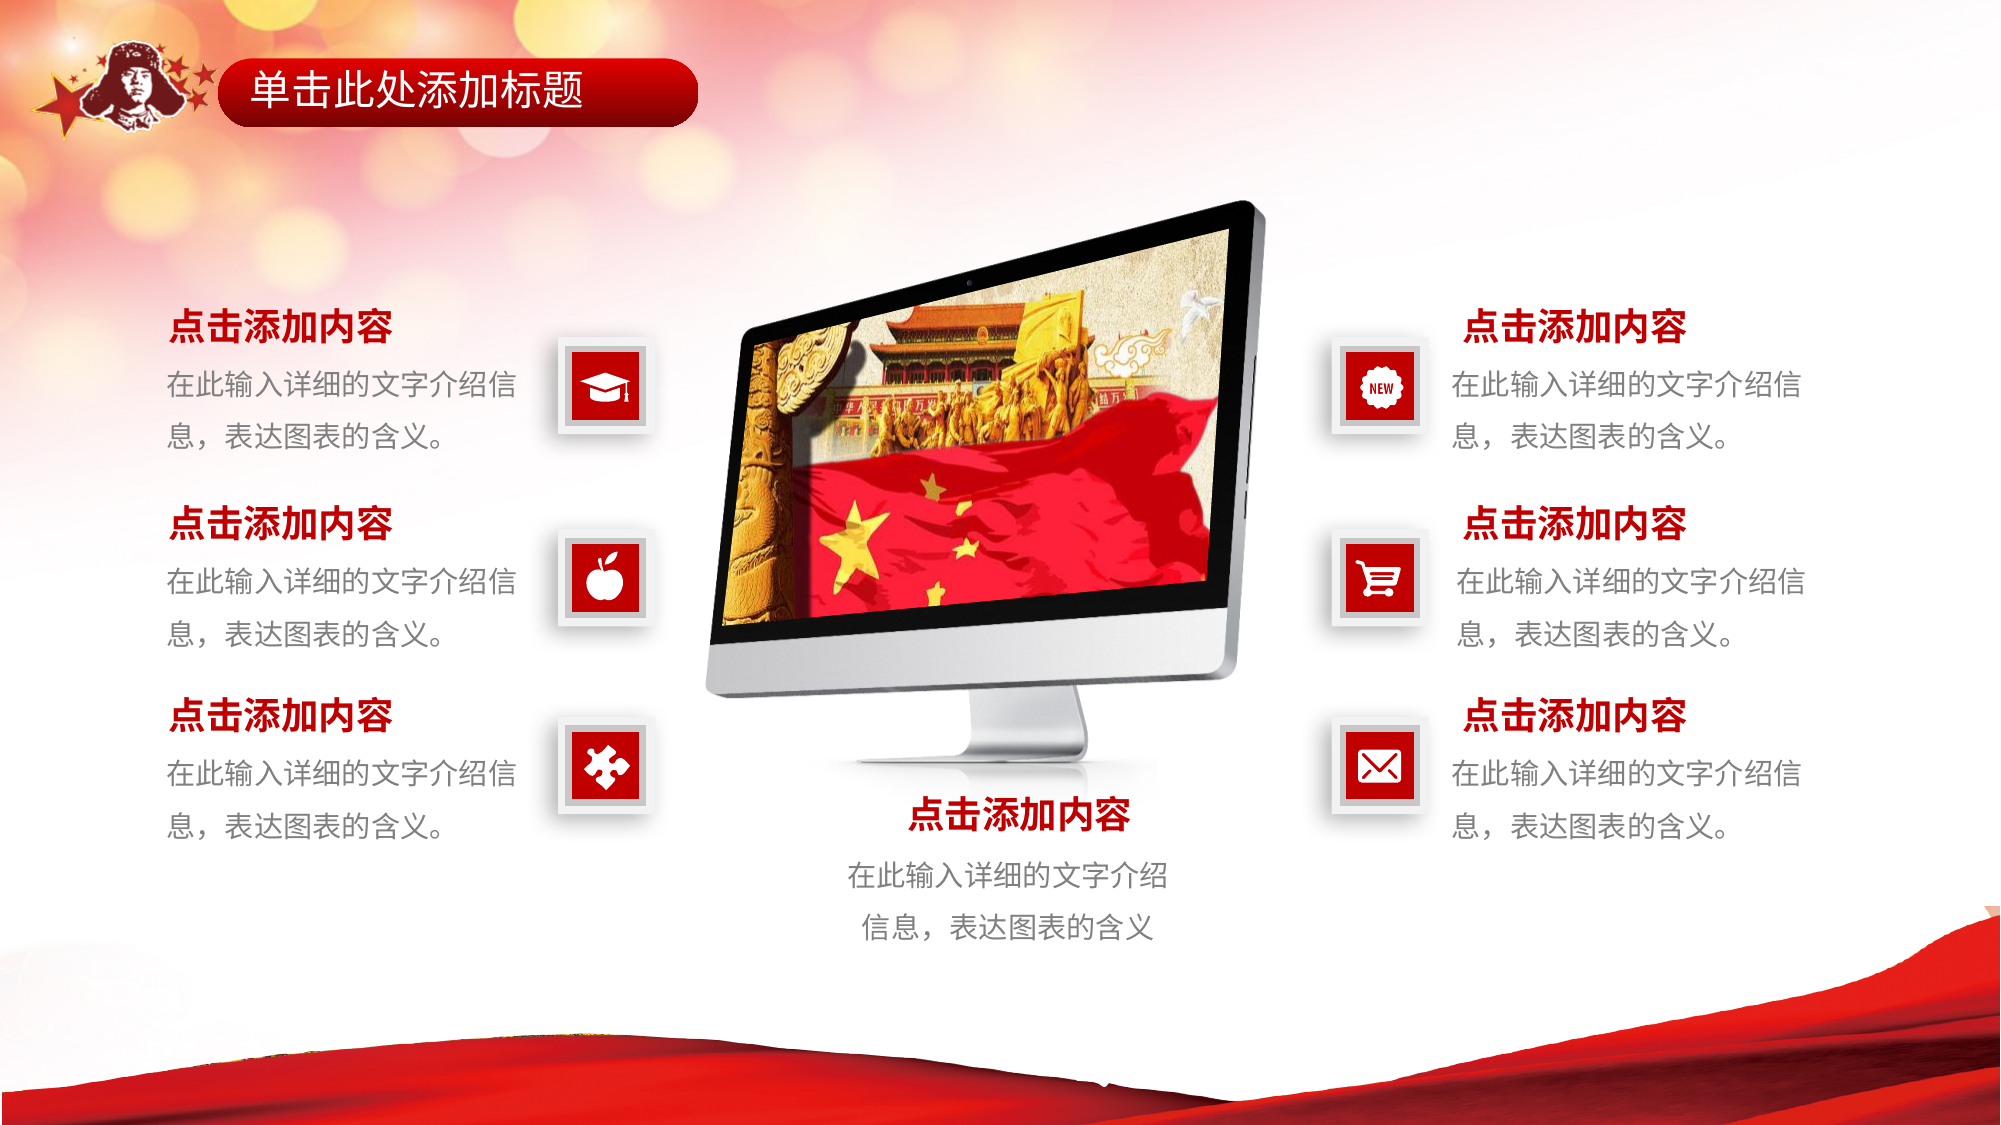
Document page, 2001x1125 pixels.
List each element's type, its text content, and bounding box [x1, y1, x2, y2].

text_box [640, 189, 1360, 805]
text_box 在此输入详细的文字介绍信息，表达图表的含义。 [151, 538, 544, 658]
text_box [1331, 716, 1429, 815]
text_box 单击此处添加标题 [238, 58, 658, 120]
text_box 点击添加内容 [1447, 492, 1703, 538]
text_box 在此输入详细的文字介绍信息，表达图表的含义 [825, 831, 1192, 906]
text_box 点击添加内容 [153, 685, 409, 730]
text_box 在此输入详细的文字介绍信息，表达图表的含义。 [151, 341, 544, 461]
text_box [1331, 529, 1429, 627]
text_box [558, 336, 656, 435]
picture [0, 0, 2001, 1125]
text_box 点击添加内容 [153, 492, 409, 538]
text_box 在此输入详细的文字介绍信息，表达图表的含义。 [1441, 538, 1834, 658]
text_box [1331, 336, 1429, 435]
text_box 在此输入详细的文字介绍信息，表达图表的含义。 [1436, 730, 1829, 851]
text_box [558, 529, 656, 627]
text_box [558, 716, 656, 815]
text_box 在此输入详细的文字介绍信息，表达图表的含义。 [1436, 341, 1829, 461]
text_box 点击添加内容 [1447, 295, 1703, 341]
text_box [229, 57, 700, 129]
text_box 在此输入详细的文字介绍信息，表达图表的含义。 [151, 730, 544, 851]
text_box 点击添加内容 [892, 805, 1147, 831]
text_box 点击添加内容 [1447, 685, 1703, 730]
text_box 点击添加内容 [153, 295, 409, 341]
